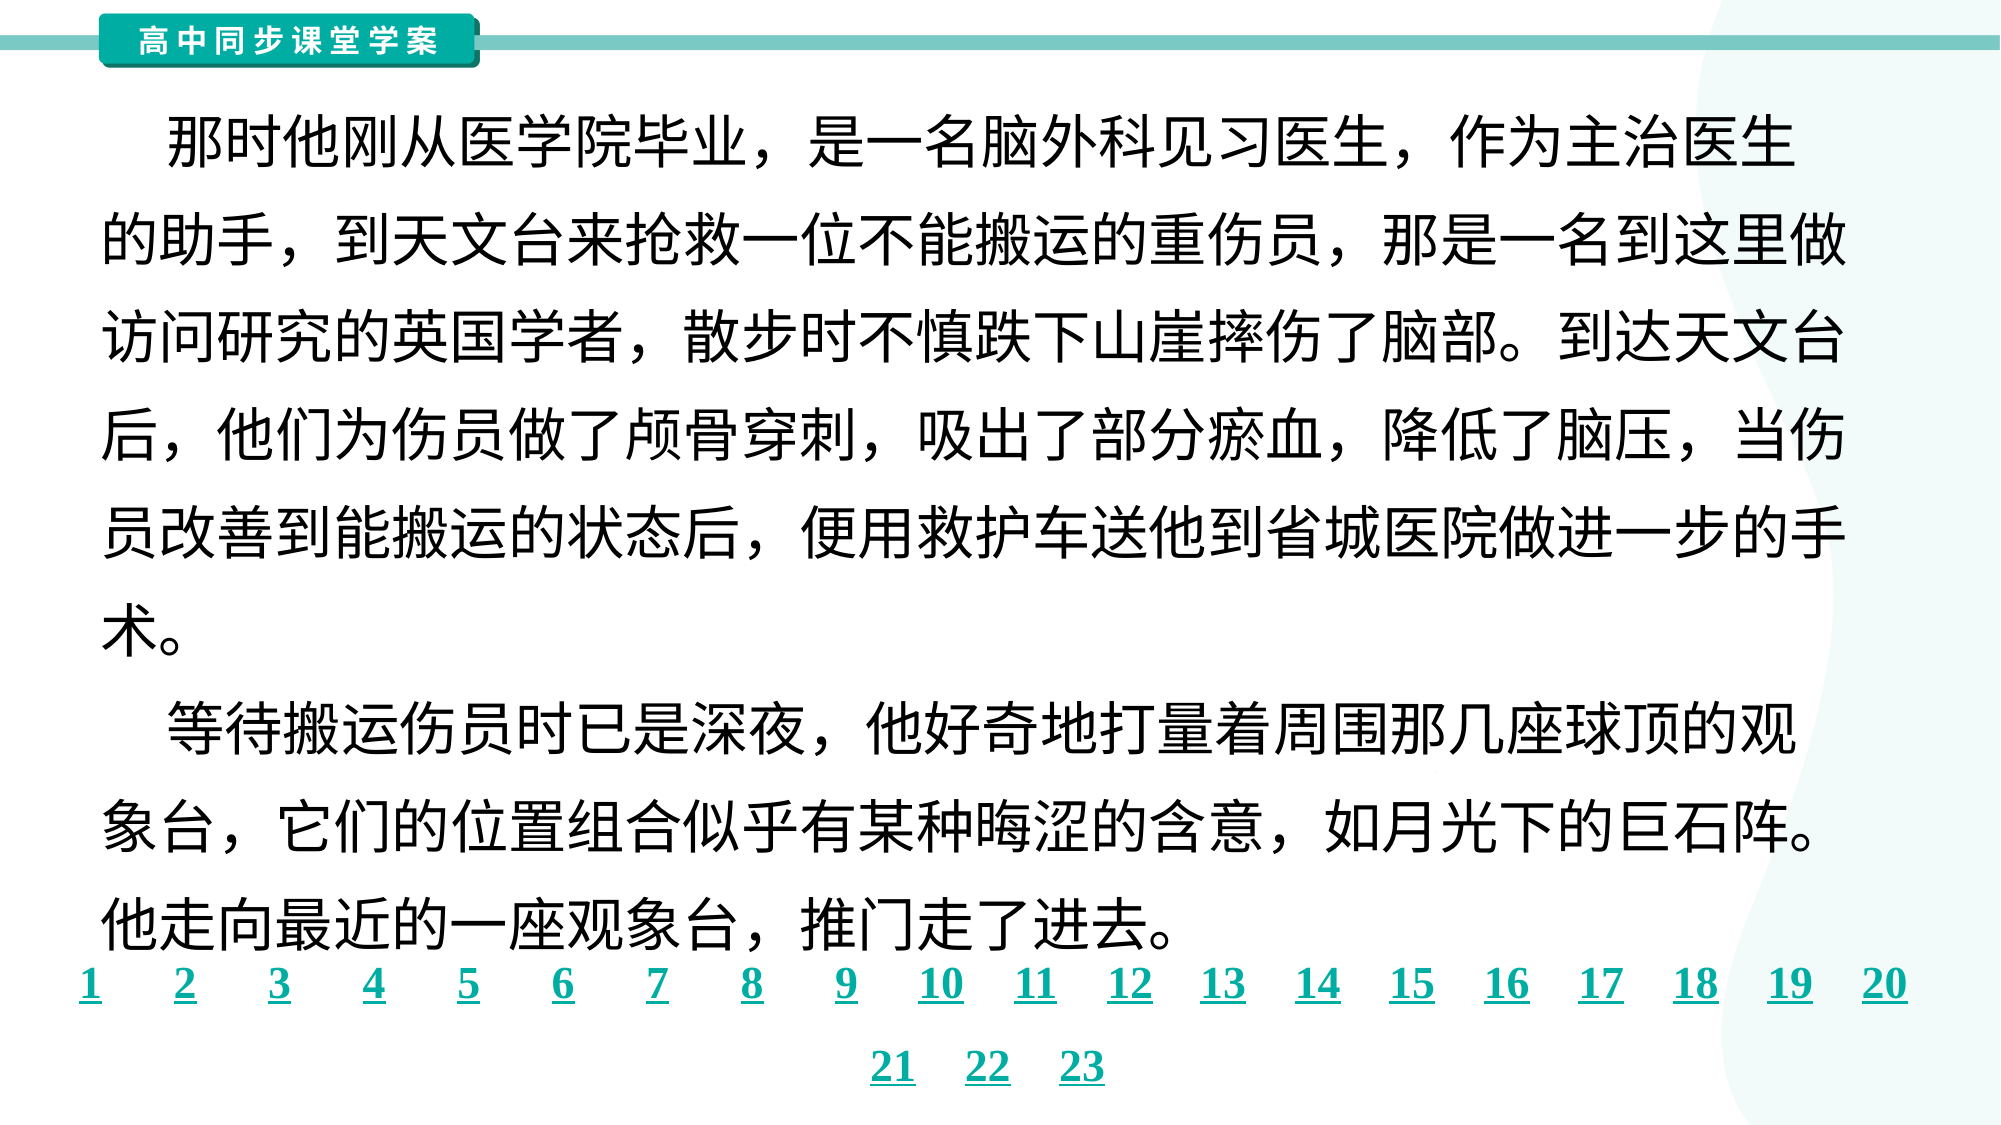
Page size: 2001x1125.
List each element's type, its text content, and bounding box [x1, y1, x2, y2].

text_box 那时他刚从医学院毕业，是一名脑外科见习医生，作为主治医生 的助手，到天文台来抢救一位不能搬运的重伤员，那是一名到这里做 访问研究的英国学者，散步时不慎跌下山崖摔伤了脑部。到达天文台 后，他们为伤员做了颅骨穿刺，吸出了部分瘀血，降低了脑压，当伤 员改善到能搬运的状态后，便用救护车送他到省城医院做进一步的手 术。 等待搬运伤员时已是深夜，他好奇地打量着周围那几座球顶的观 象台，它们的位置组合似乎有某种晦涩的含意，如月光下的巨石阵。 他走向最近的一座观象台，推门走了进去。 [100, 76, 1899, 958]
picture [0, 0, 2000, 1125]
